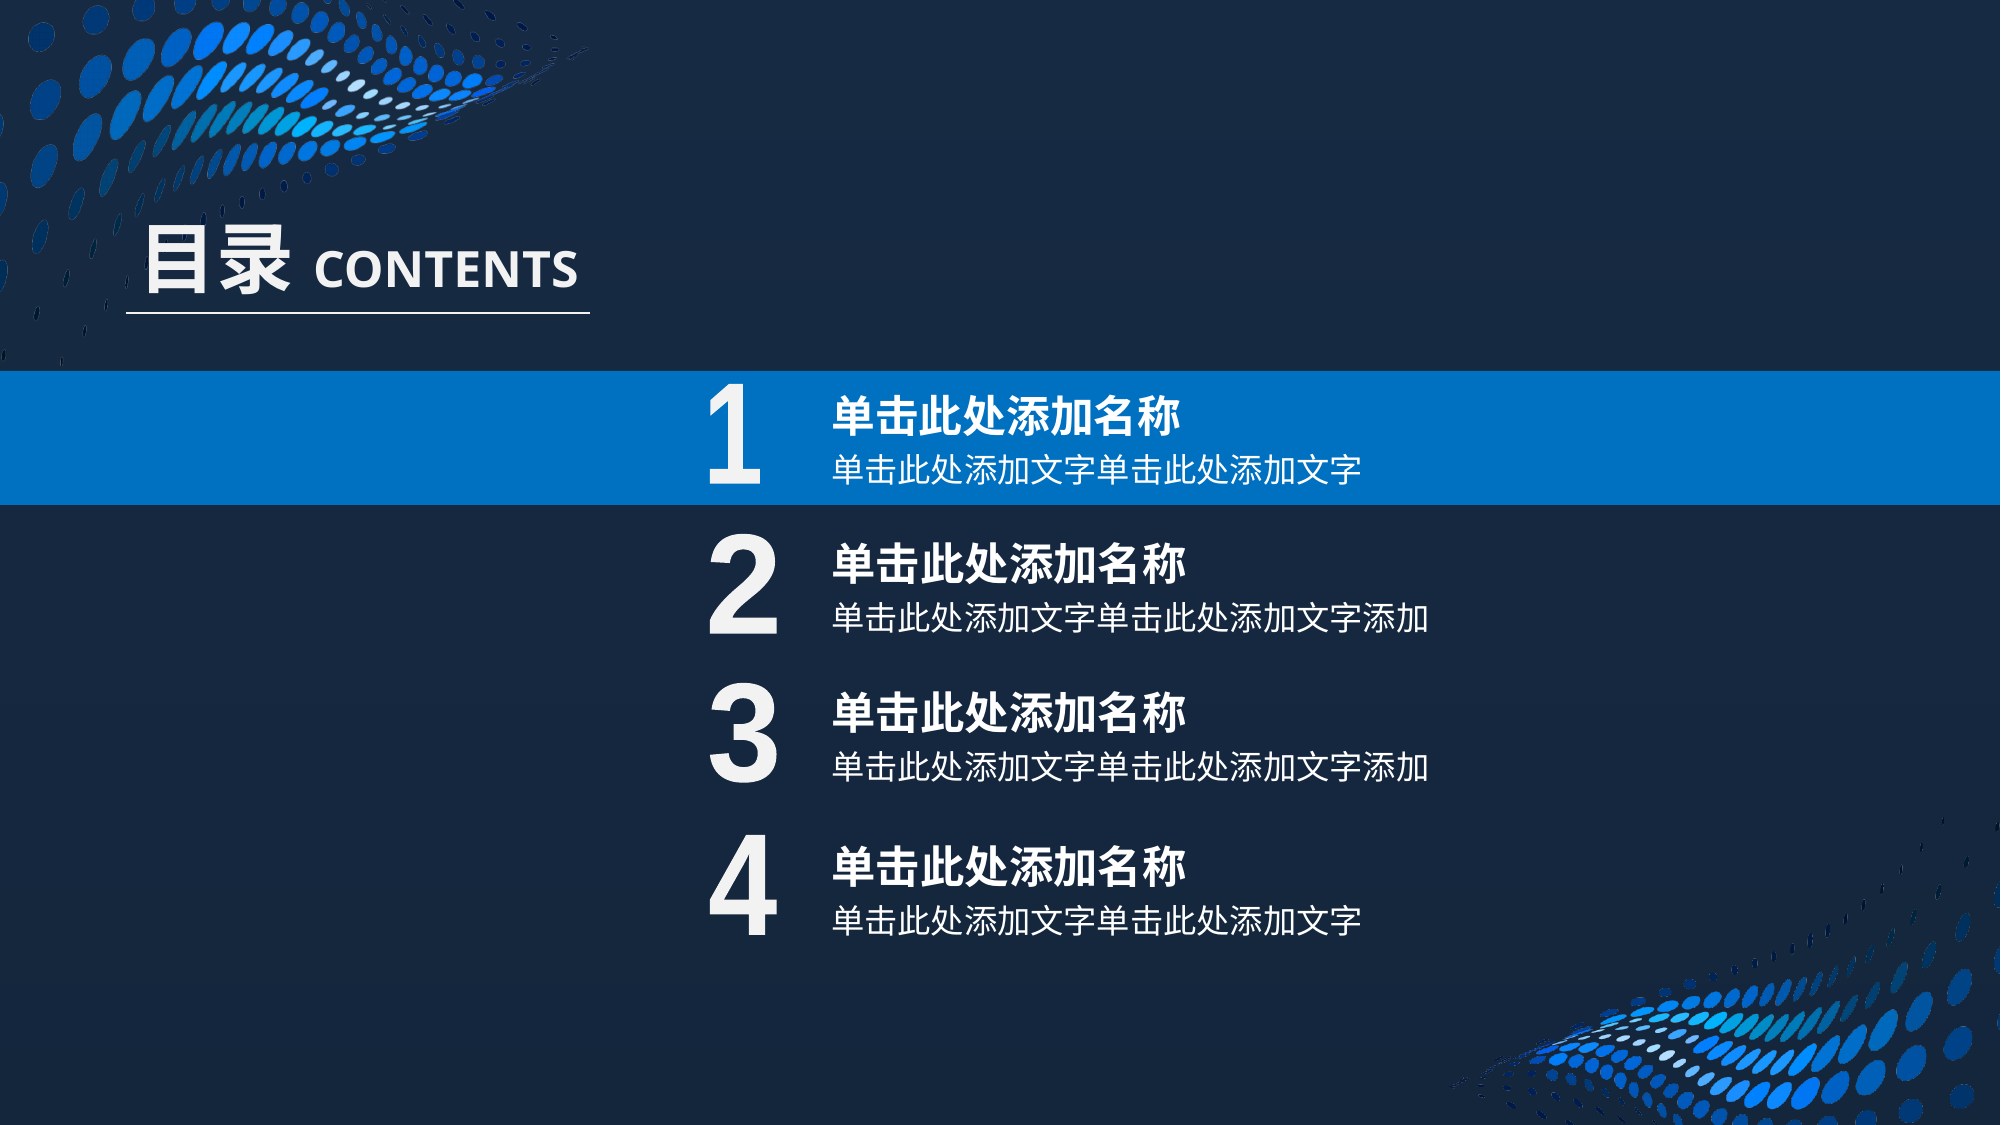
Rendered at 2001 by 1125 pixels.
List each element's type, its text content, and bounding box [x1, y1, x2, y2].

picture [0, 0, 589, 366]
text_box [0, 370, 2000, 506]
text_box 单击此处添加名称 单击此处添加文字单击此处添加文字 [816, 370, 1467, 497]
picture [1448, 817, 2000, 1125]
text_box 单击此处添加名称 单击此处添加文字单击此处添加文字添加 [816, 518, 1467, 645]
text_box 目录CONTENTS [588, 201, 594, 310]
text_box 单击此处添加名称 单击此处添加文字单击此处添加文字添加 [816, 667, 1467, 794]
text_box 单击此处添加名称 单击此处添加文字单击此处添加文字 [816, 821, 1448, 948]
